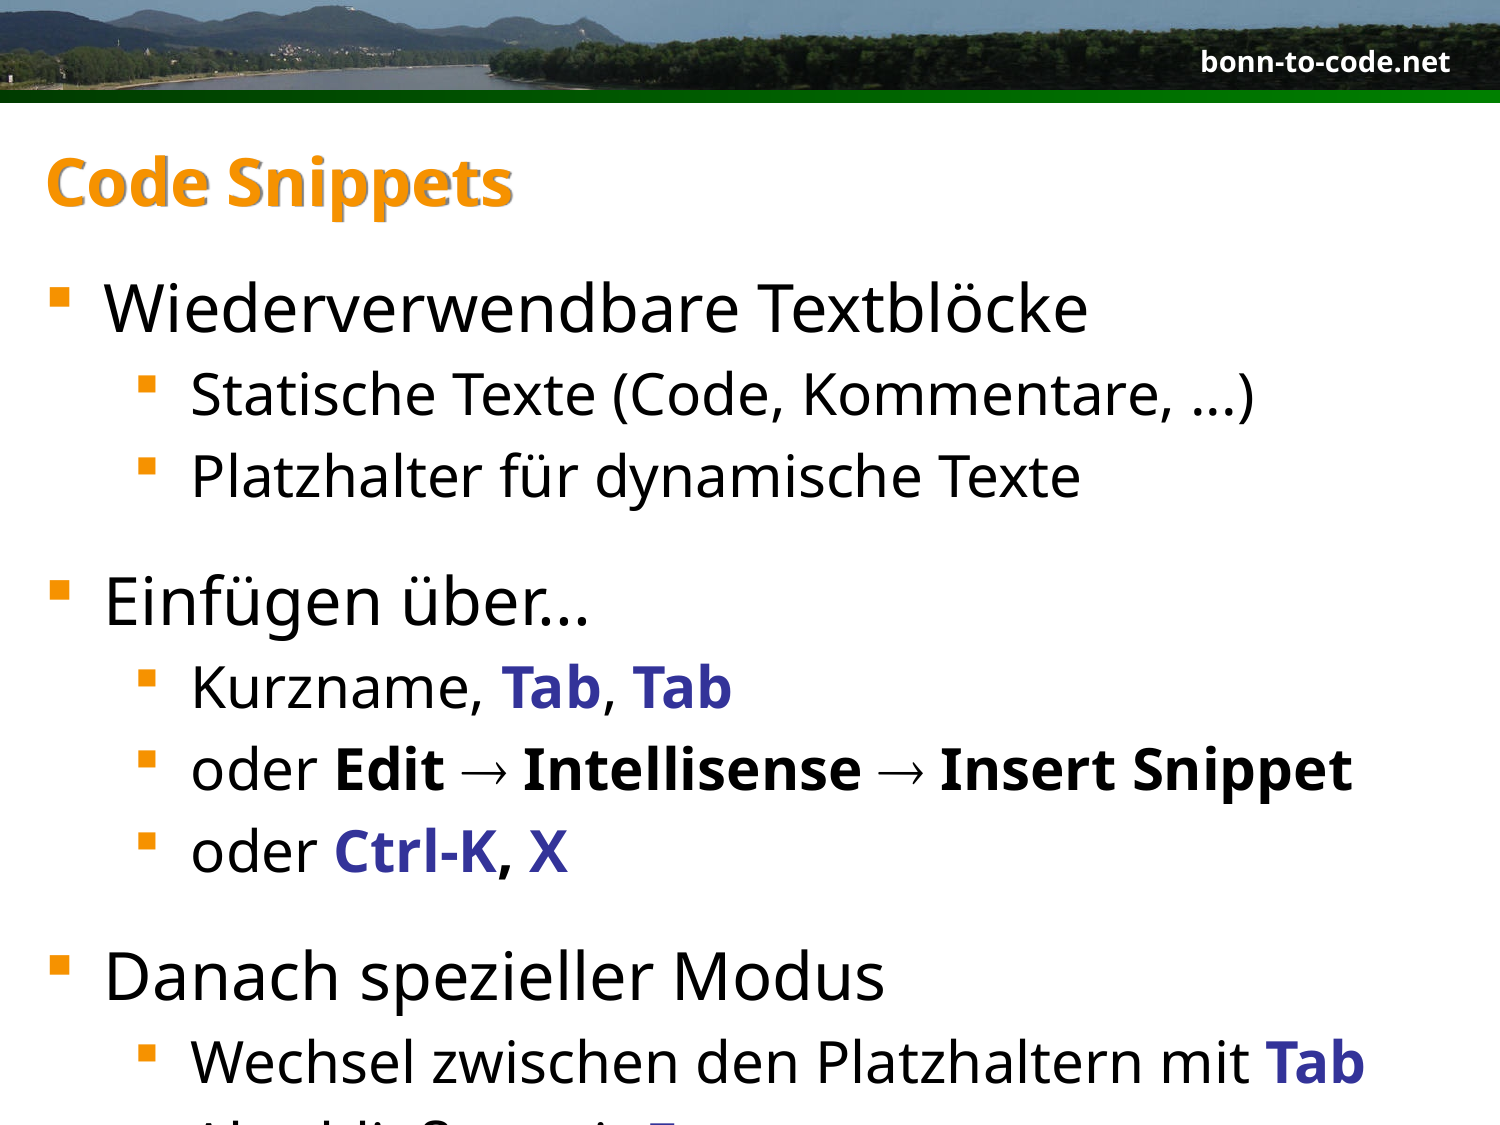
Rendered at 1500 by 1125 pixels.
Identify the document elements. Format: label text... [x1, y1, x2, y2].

list Wiederverwendbare Textblöcke Statische Texte (Code, Kommentare, ...) Platzhalter für dynamische Texte Einfügen über... Kurzname, Tab, Tab oder Edit  Intellisense  Insert Snippet oder Ctrl-K, X Danach spezieller Modus Wechsel zwischen den Platzhaltern mit Tab Abschließen mit Enter [29, 257, 1471, 1114]
picture [0, 0, 1500, 90]
title Code Snippets [29, 101, 1471, 257]
